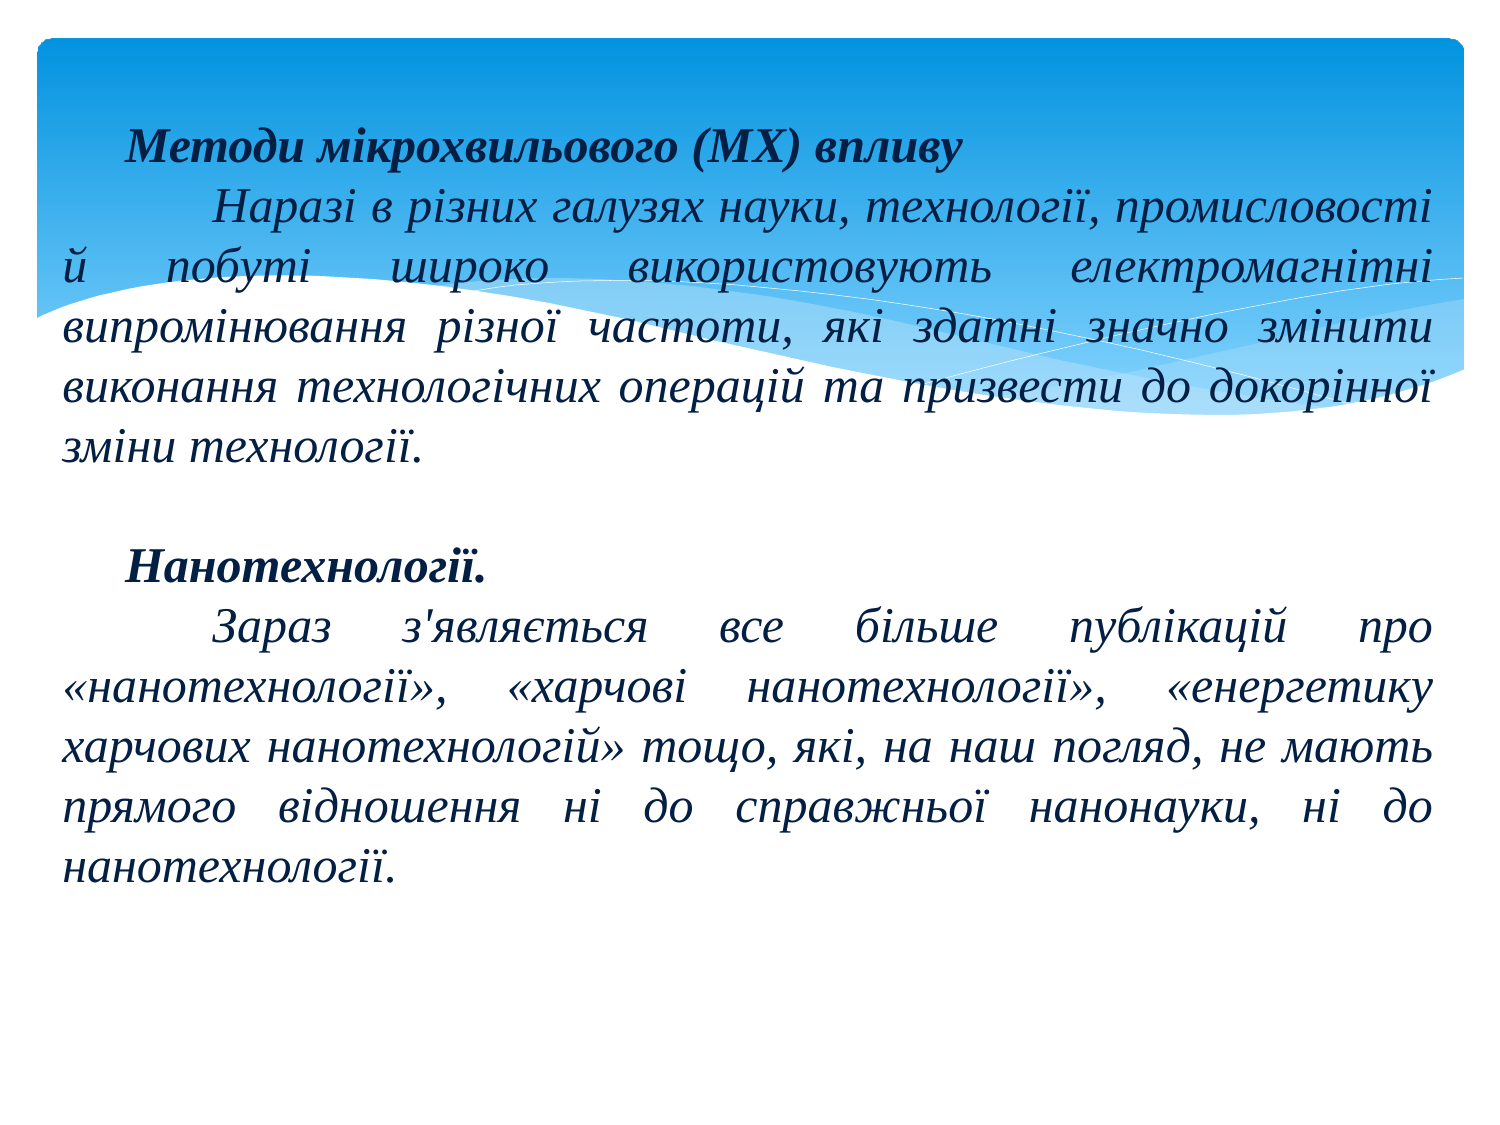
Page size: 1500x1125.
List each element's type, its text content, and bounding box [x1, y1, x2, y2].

picture [37, 88, 1464, 317]
picture [37, 37, 50, 46]
list Методи мікрохвильового (МХ) впливу Наразі в різних галузях науки, технології, промисловості й побуті широко використовують електромагнітні випромінювання різної частоти, які здатні значно змінити виконання технологічних операцій та призвести до докорінної зміни технології. Нанотехнології. Зараз з'являється все більше публікацій про «нанотехнології», «харчові нанотехнології», «енергетику харчових нанотехнологій» тощо, які, на наш погляд, не мають прямого відношення ні до справжньої нанонауки, ні до нанотехнології. [62, 112, 1434, 946]
picture [1451, 37, 1464, 46]
